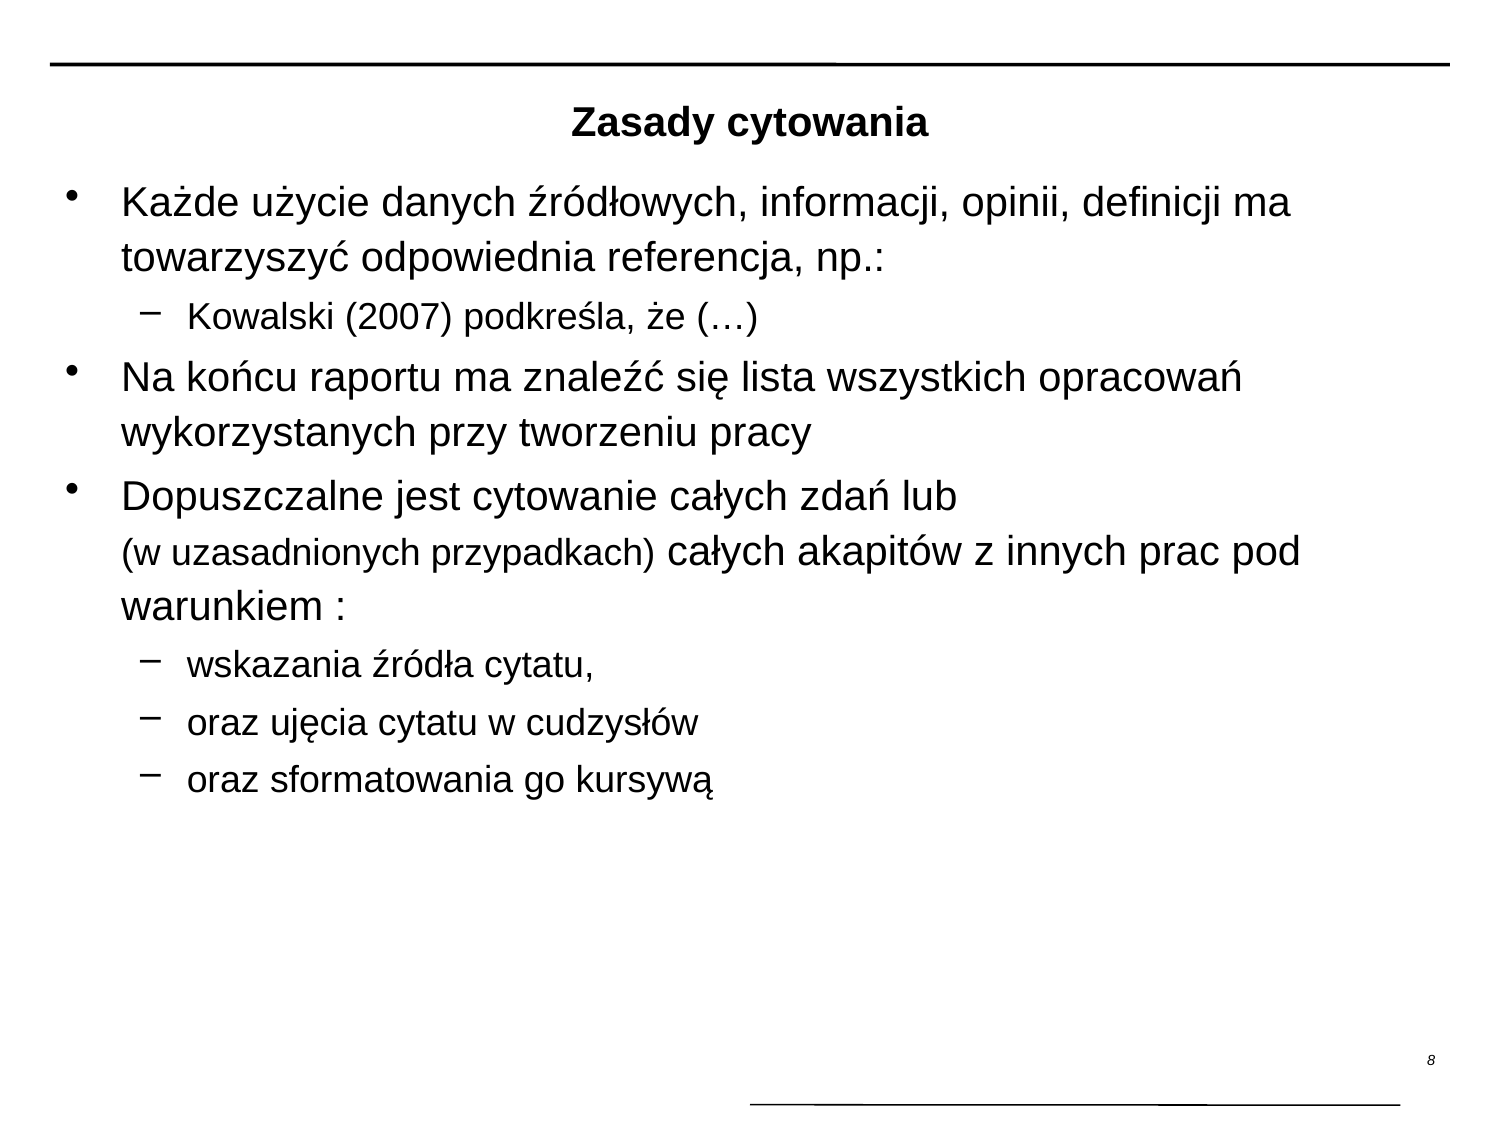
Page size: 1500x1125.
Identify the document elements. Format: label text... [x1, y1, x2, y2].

slide_number 8 [1382, 1042, 1450, 1103]
list Każde użycie danych źródłowych, informacji, opinii, definicji ma towarzyszyć odpowiednia referencja, np.: Kowalski (2007) podkreśla, że (…) Na końcu raportu ma znaleźć się lista wszystkich opracowań wykorzystanych przy tworzeniu pracy Dopuszczalne jest cytowanie całych zdań lub (w uzasadnionych przypadkach) całych akapitów z innych prac pod warunkiem : wskazania źródła cytatu, oraz ujęcia cytatu w cudzysłów oraz sformatowania go kursywą [50, 162, 1450, 1050]
title Zasady cytowania [321, 87, 1179, 153]
